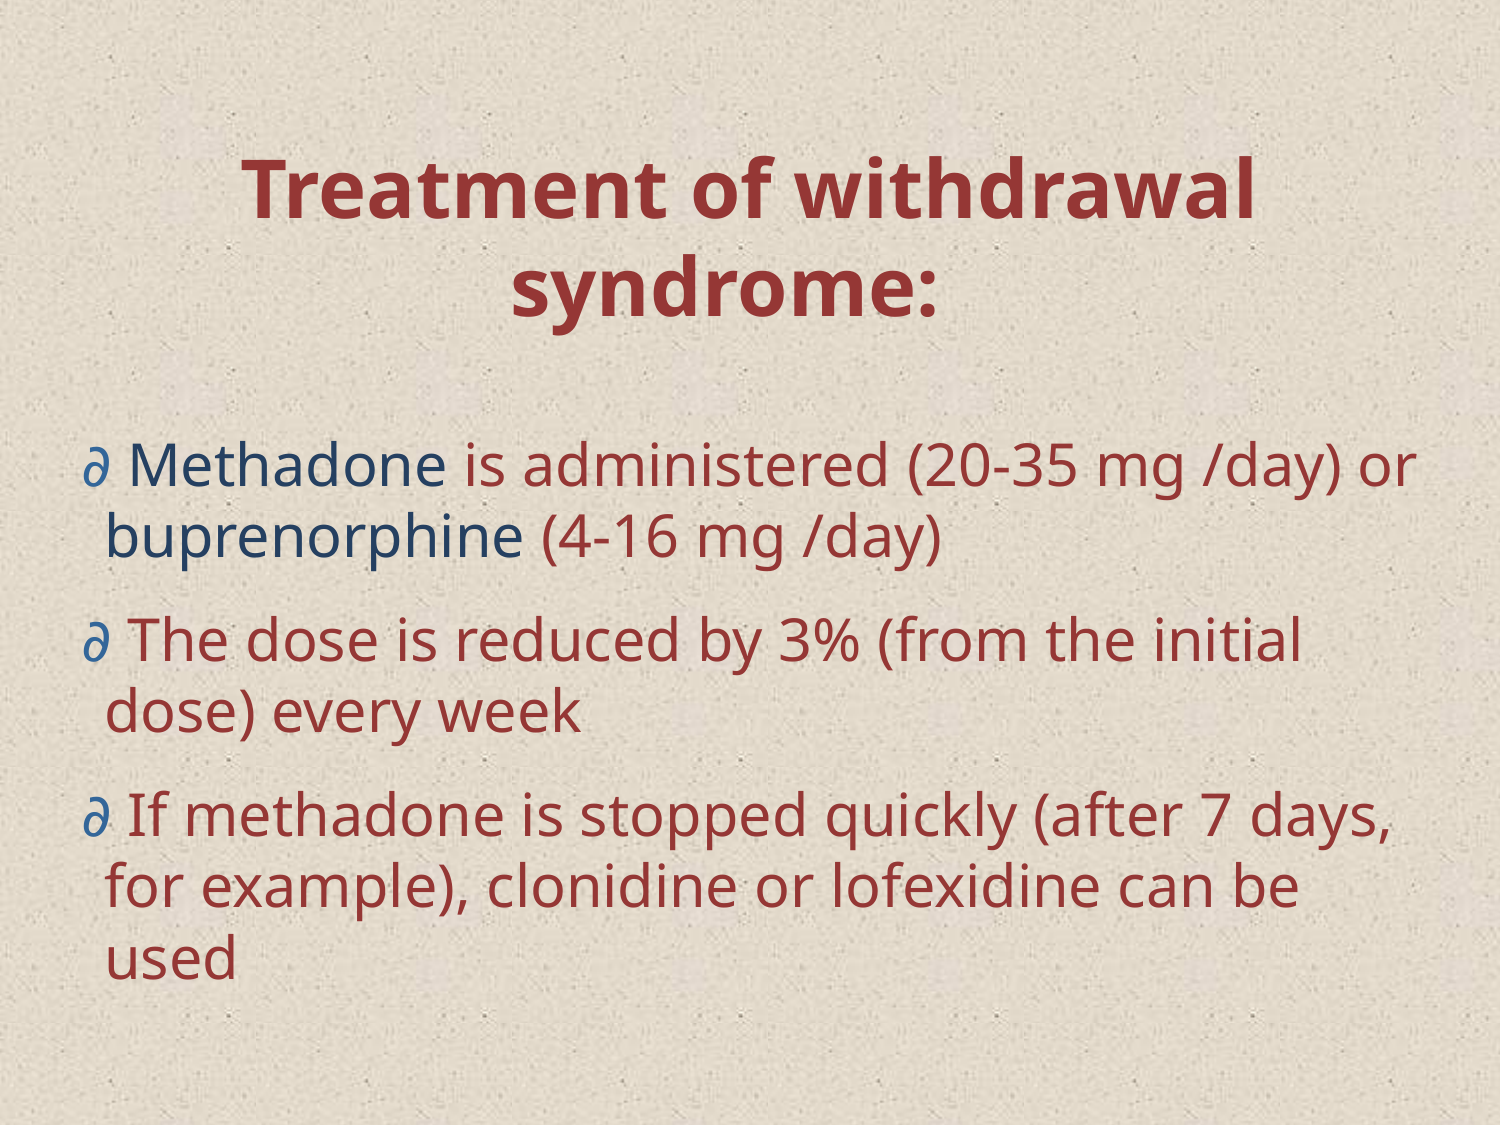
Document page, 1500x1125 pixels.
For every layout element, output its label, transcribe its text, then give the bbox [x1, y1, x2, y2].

list Treatment of withdrawal syndrome: ∂ Methadone is administered (20-35 mg /day) or buprenorphine (4-16 mg /day) ∂ The dose is reduced by 3% (from the initial dose) every week ∂ If methadone is stopped quickly (after 7 days, for example), clonidine or lofexidine can be used [35, 128, 1465, 1005]
picture [0, 0, 1500, 1125]
